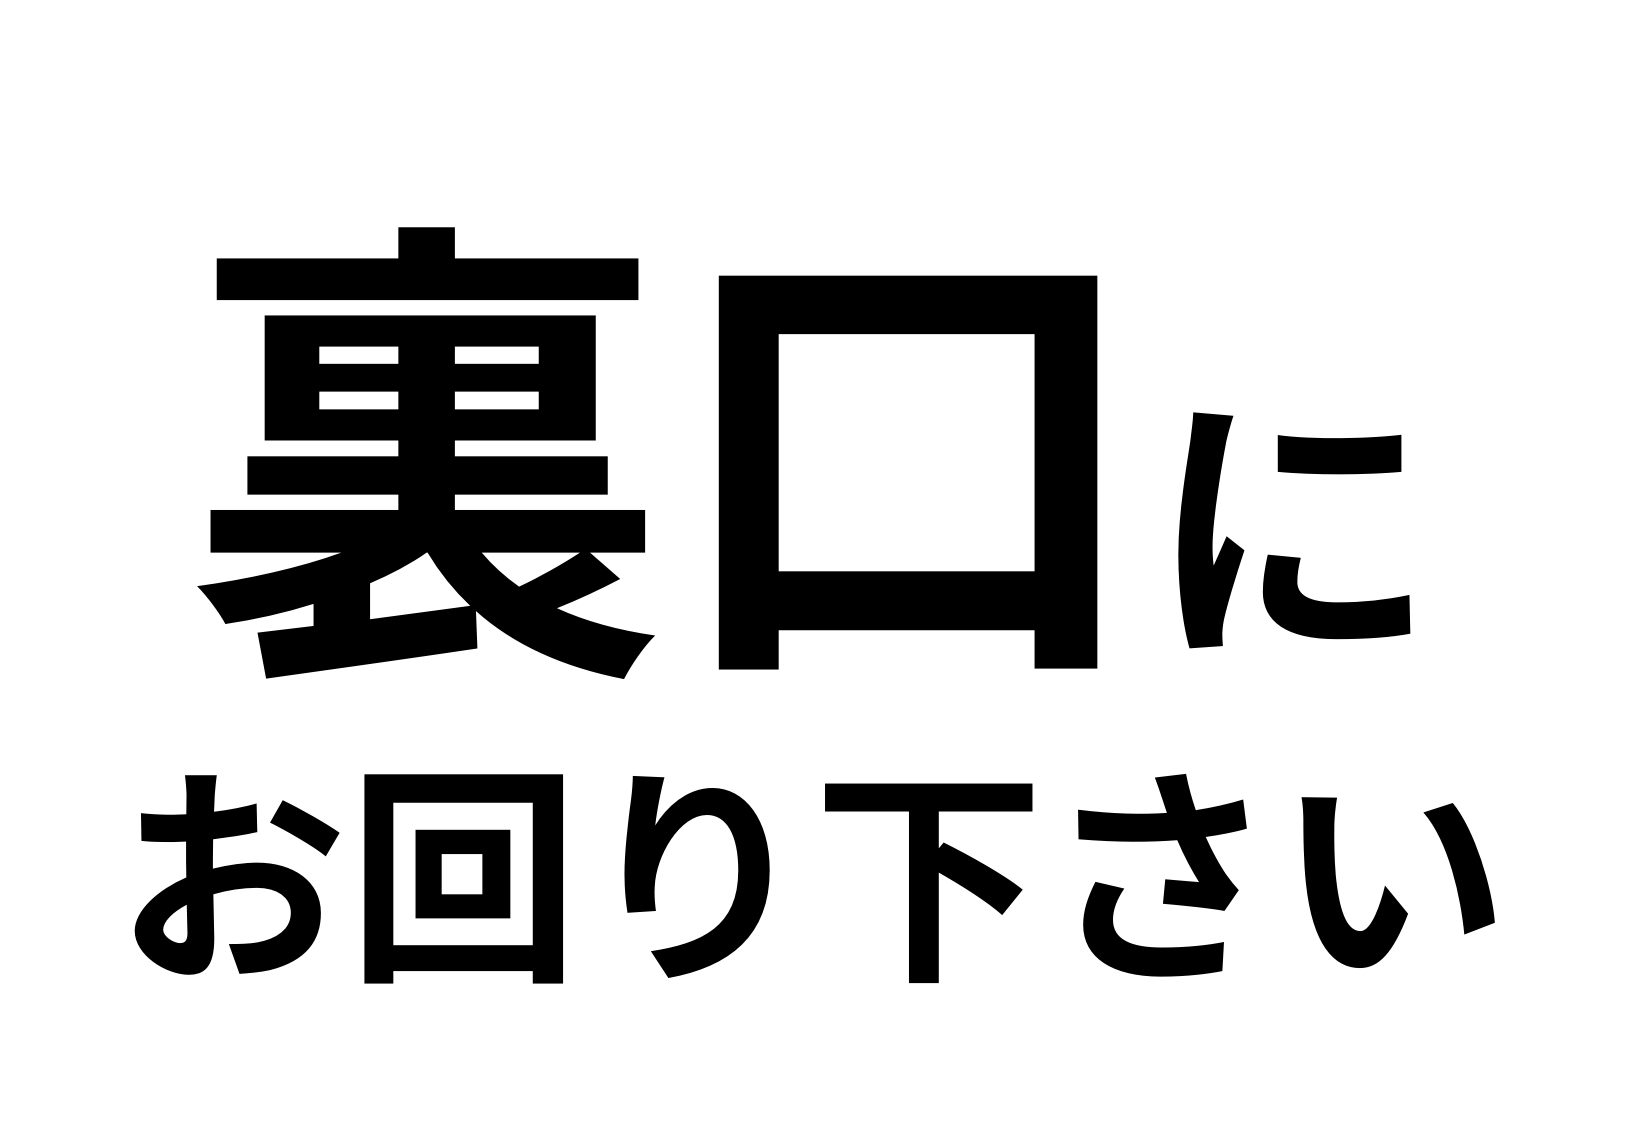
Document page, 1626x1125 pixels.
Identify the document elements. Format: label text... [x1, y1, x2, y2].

text_box 裏口に お回り下さい [0, 150, 1625, 1018]
